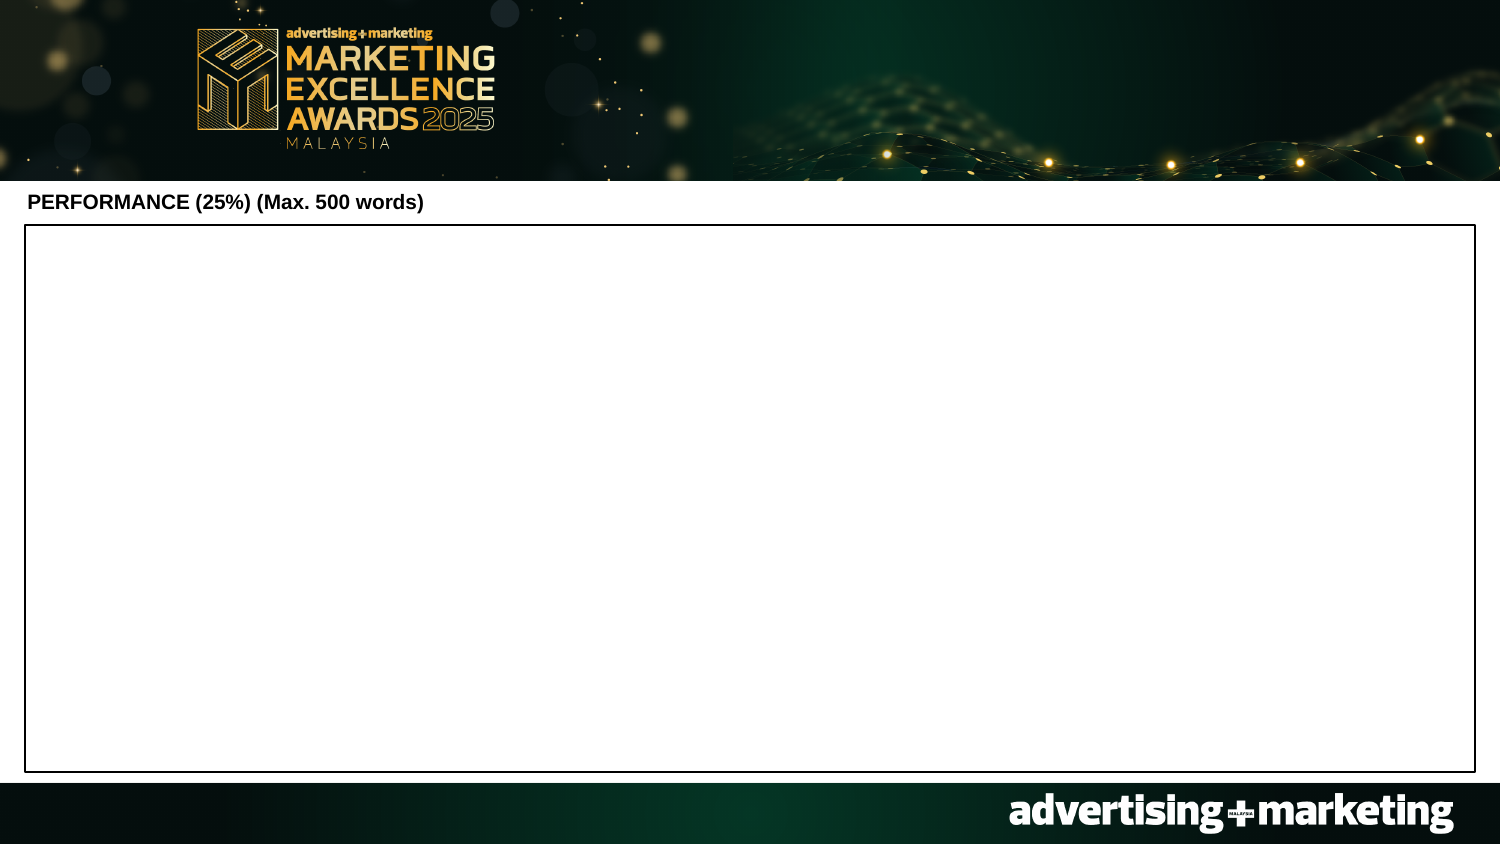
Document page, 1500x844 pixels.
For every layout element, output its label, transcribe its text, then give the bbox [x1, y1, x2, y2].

text_box PERFORMANCE (25%) (Max. 500 words) [12, 181, 488, 222]
picture [0, 0, 1500, 844]
text_box [23, 223, 1477, 774]
